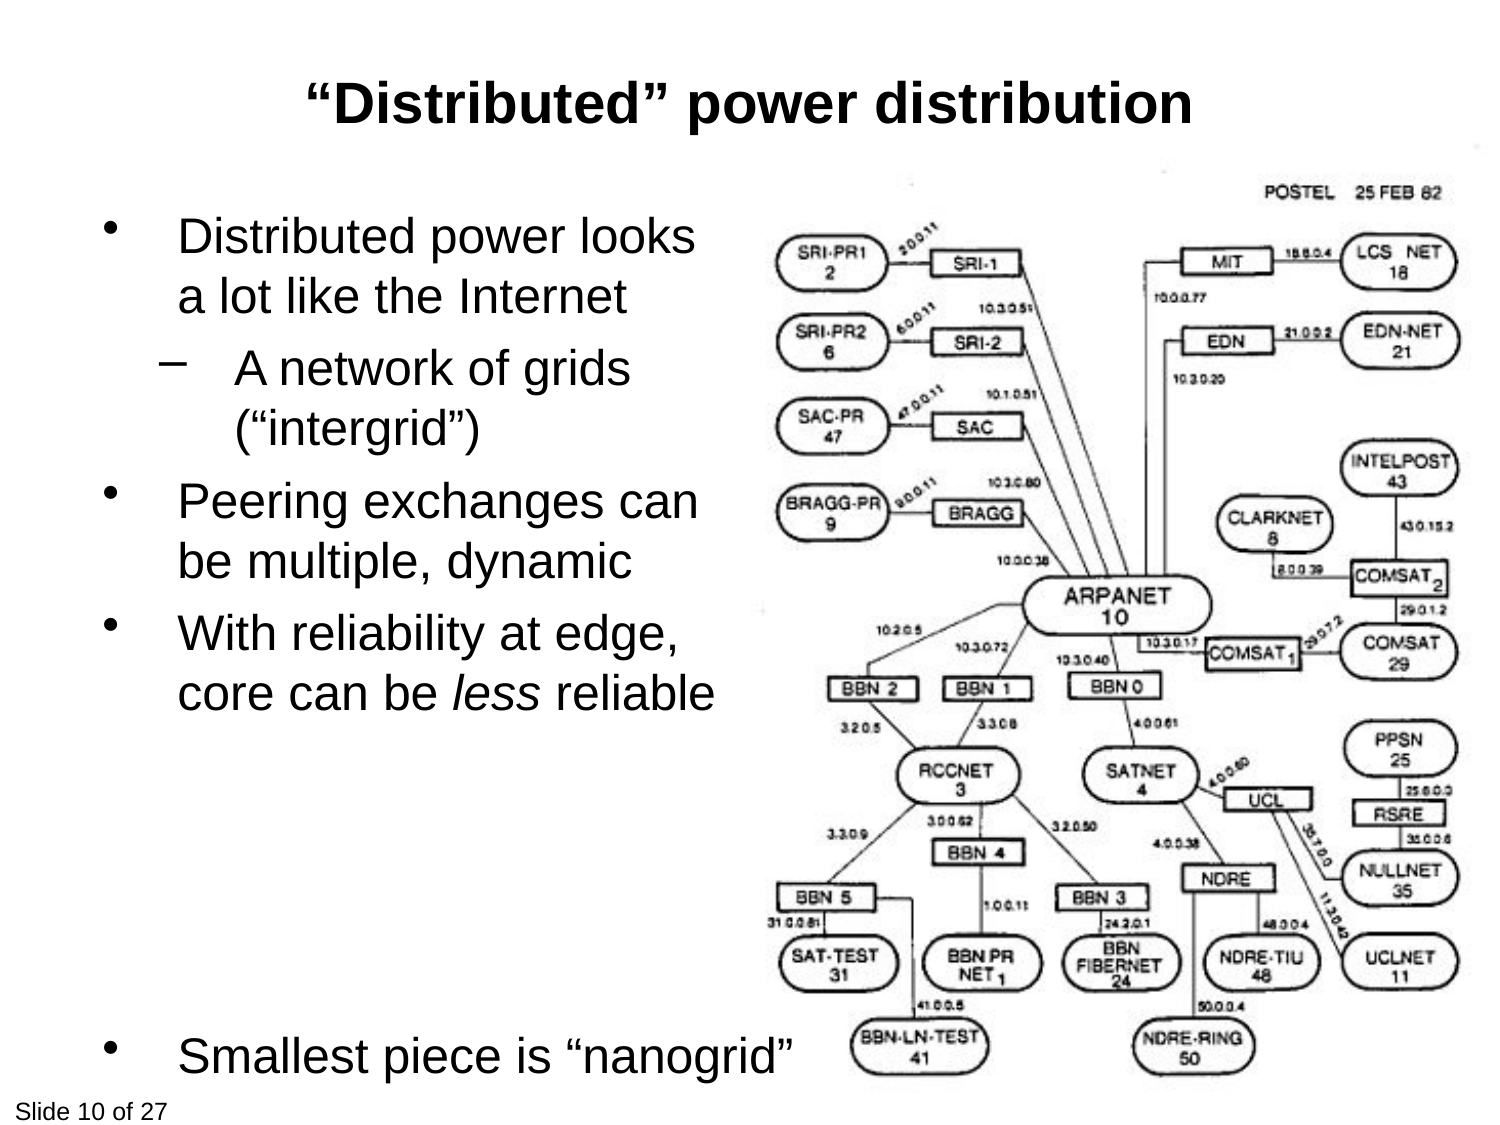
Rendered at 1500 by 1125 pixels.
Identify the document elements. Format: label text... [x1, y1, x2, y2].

picture [749, 141, 1499, 1125]
list Distributed power looks a lot like the Internet A network of grids (“intergrid”) Peering exchanges can be multiple, dynamic With reliability at edge, core can be less reliable Smallest piece is “nanogrid” [87, 195, 744, 1125]
title “Distributed” power distribution [0, 37, 1500, 175]
